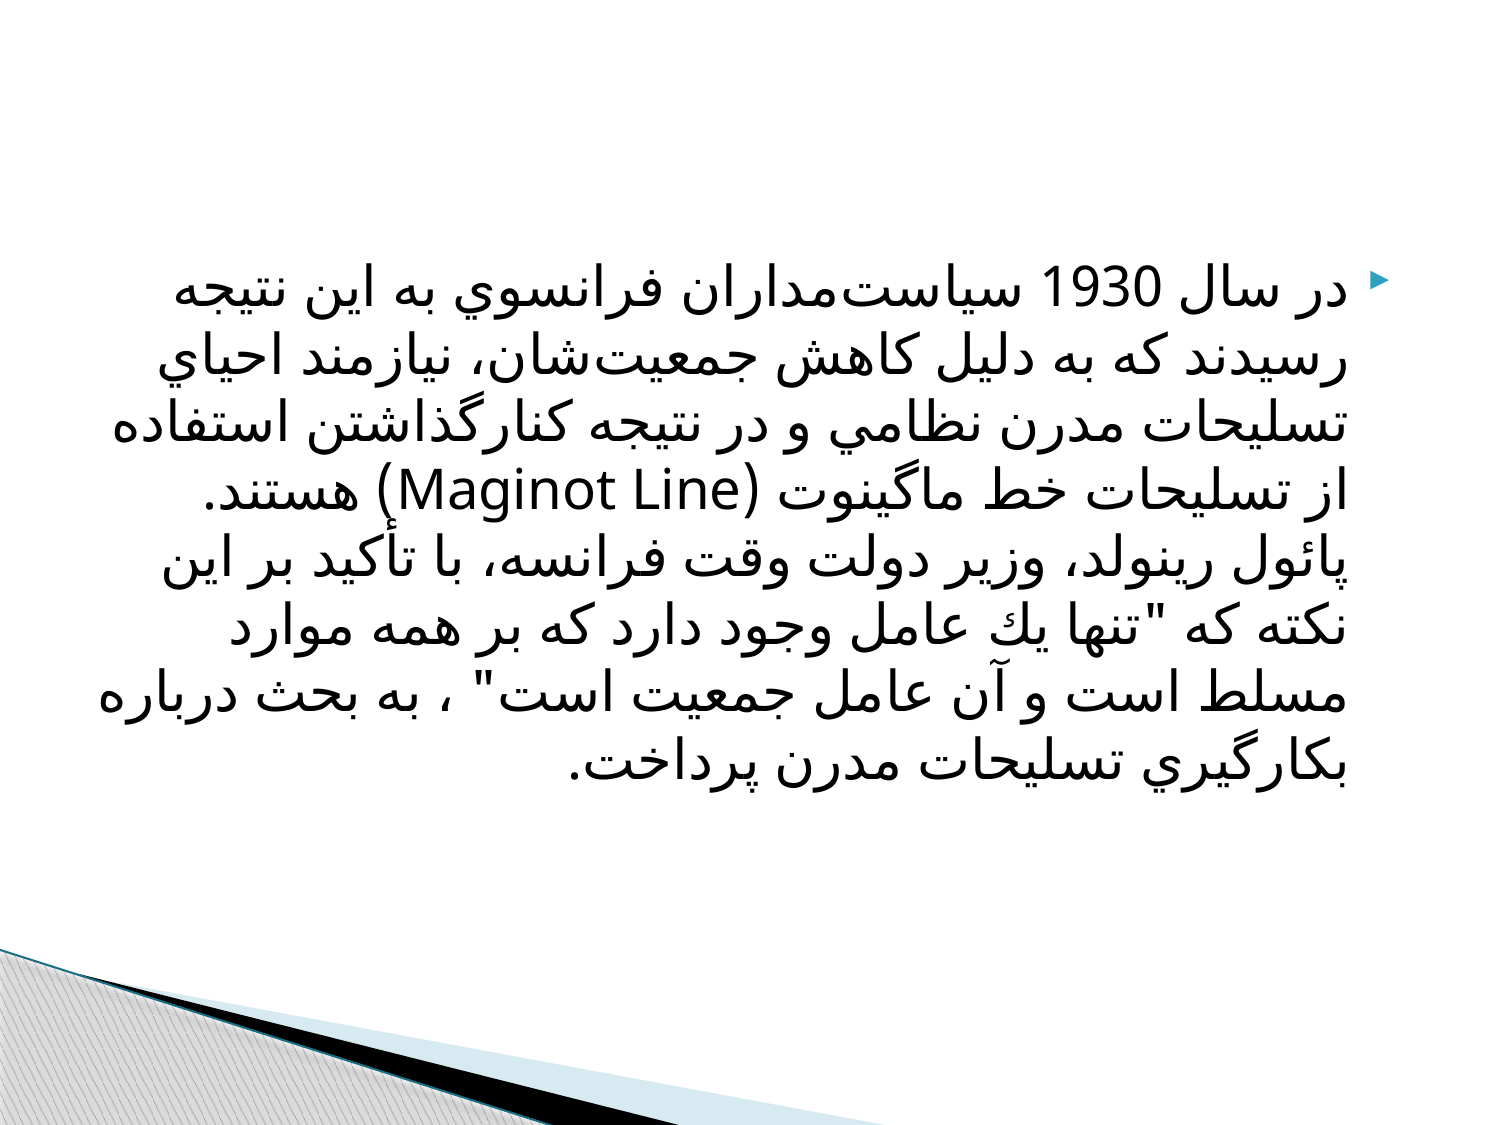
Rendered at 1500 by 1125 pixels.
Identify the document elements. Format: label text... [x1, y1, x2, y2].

list در سال 1930 سياست‌مداران فرانسوي به اين نتيجه رسيدند كه به دليل كاهش جمعيت‌شان، نيازمند احياي تسليحات مدرن نظامي و در نتيجه كنارگذاشتن استفاده از تسليحات خط ماگينوت (Maginot Line) هستند. پائول رينولد، وزير دولت وقت فرانسه، با تأكيد بر اين نكته كه "تنها يك عامل وجود دارد كه بر همه‌ موارد مسلط است و آن عامل جمعيت است" ، به بحث درباره بكارگيري تسليحات مدرن پرداخت. [75, 243, 1425, 986]
